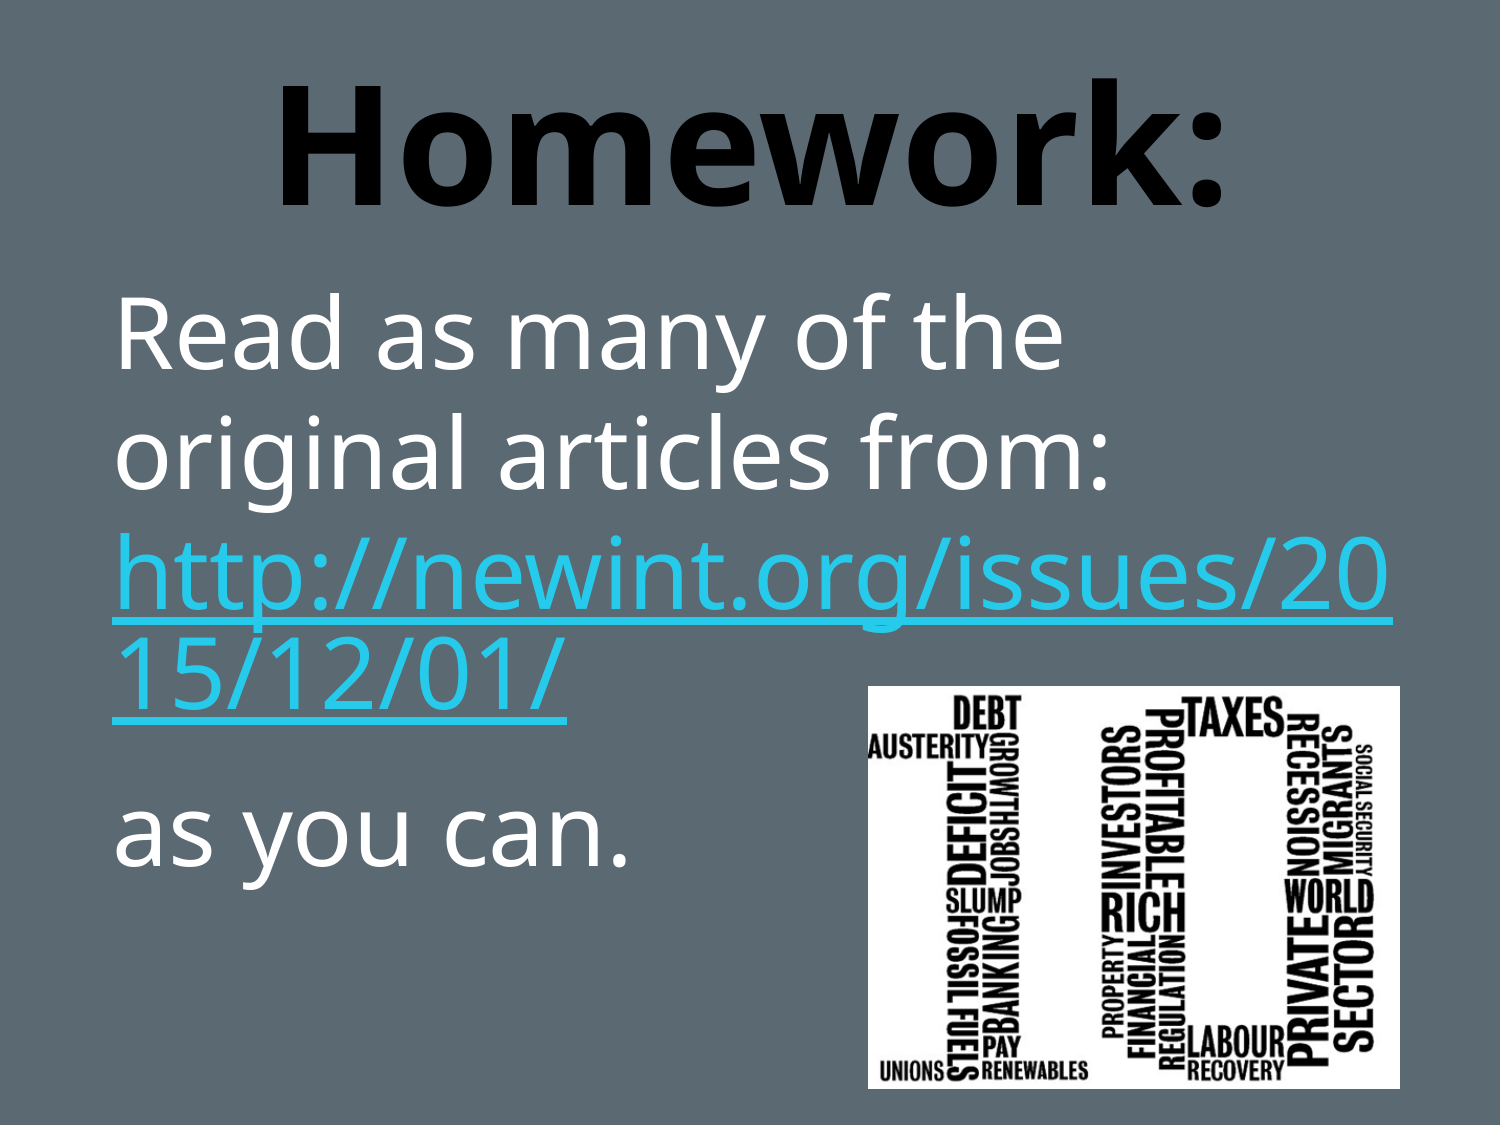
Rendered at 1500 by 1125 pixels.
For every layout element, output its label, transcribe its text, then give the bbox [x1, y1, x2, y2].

picture [867, 686, 1400, 1089]
title Homework: [75, 45, 1425, 233]
list Read as many of the original articles from: http://newint.org/issues/2015/12/01/ as you can. [75, 262, 1425, 1035]
